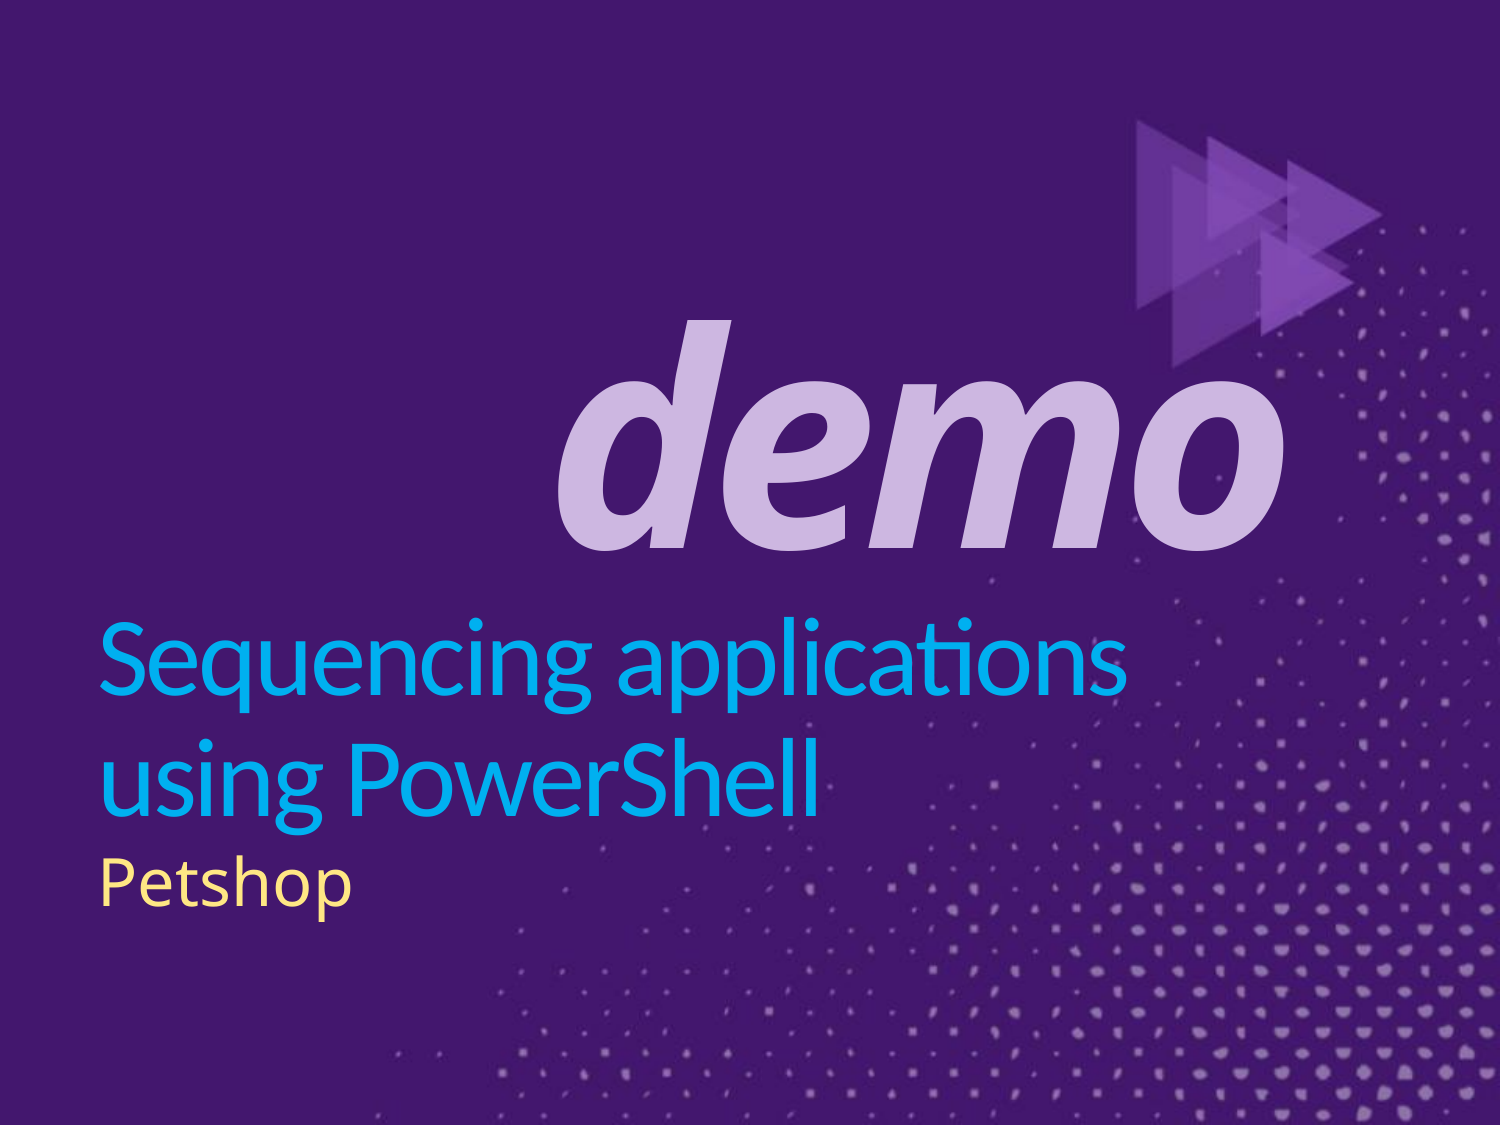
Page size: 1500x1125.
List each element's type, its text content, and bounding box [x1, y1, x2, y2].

picture [0, 0, 1500, 1125]
subtitle Petshop [82, 841, 626, 917]
list demo [5, 241, 1378, 468]
title Sequencing applications using PowerShell [82, 590, 1230, 841]
